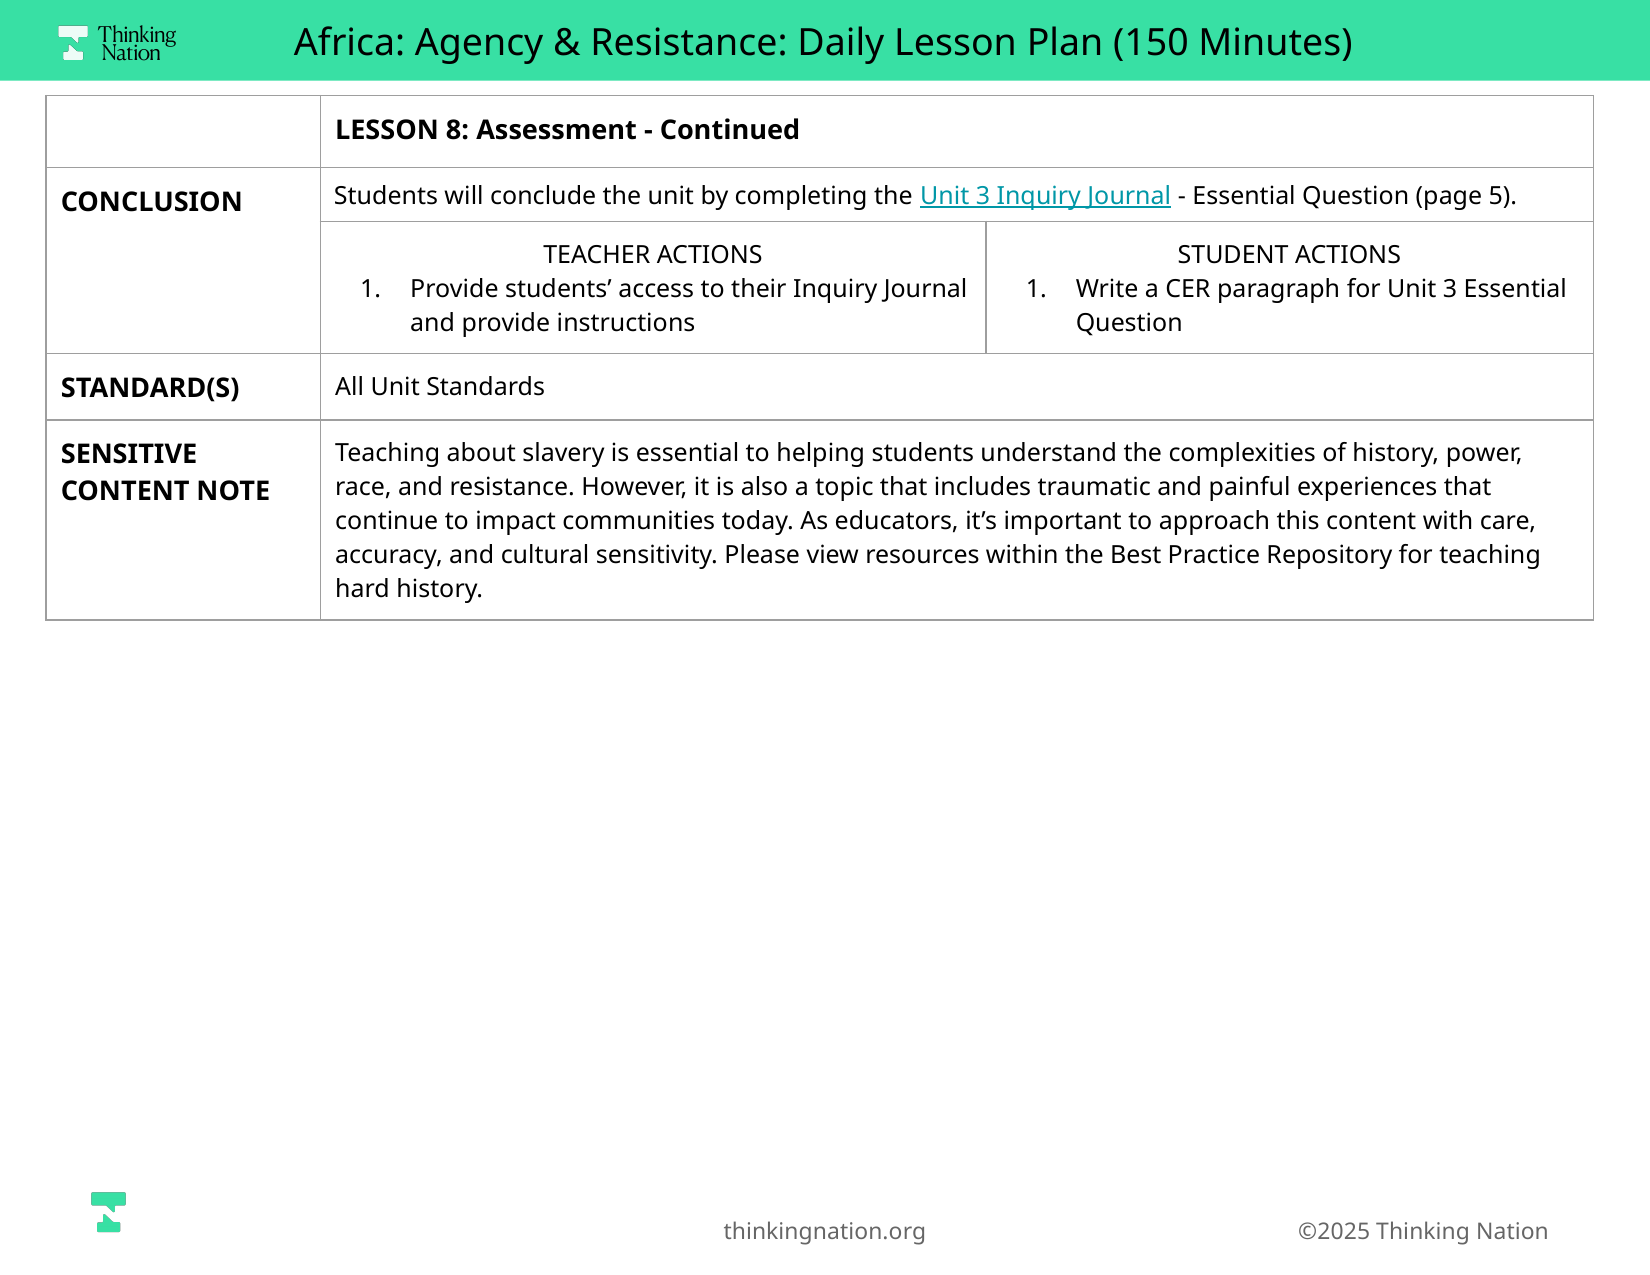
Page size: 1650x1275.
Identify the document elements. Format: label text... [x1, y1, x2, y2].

text_box Africa: Agency & Resistance: Daily Lesson Plan (150 Minutes) [0, 0, 1650, 81]
table_cell TEACHER ACTIONS Provide students’ access to their Inquiry Journal and provide instructions [321, 222, 985, 353]
table_cell STANDARD(S) [47, 354, 320, 419]
picture [45, 14, 180, 85]
table_header [47, 96, 320, 167]
picture [80, 1184, 136, 1240]
table_cell SENSITIVE CONTENT NOTE [47, 421, 320, 619]
table_cell Teaching about slavery is essential to helping students understand the complexities of history, power, race, and resistance. However, it is also a topic that includes traumatic and painful experiences that continue to impact communities today. As educators, it’s important to approach this content with care, accuracy, and cultural sensitivity. Please view resources within the Best Practice Repository for teaching hard history. [321, 421, 1593, 619]
text_box thinkingnation.org [629, 1200, 1021, 1240]
table_cell STUDENT ACTIONS Write a CER paragraph for Unit 3 Essential Question [987, 222, 1593, 353]
table_cell Students will conclude the unit by completing the Unit 3 Inquiry Journal - Essential Question (page 5). [321, 168, 1593, 221]
table_cell All Unit Standards [321, 354, 1593, 419]
table_cell CONCLUSION [47, 168, 320, 353]
table_header LESSON 8: Assessment - Continued [321, 96, 1593, 167]
text_box ©2025 Thinking Nation [1174, 1200, 1566, 1240]
